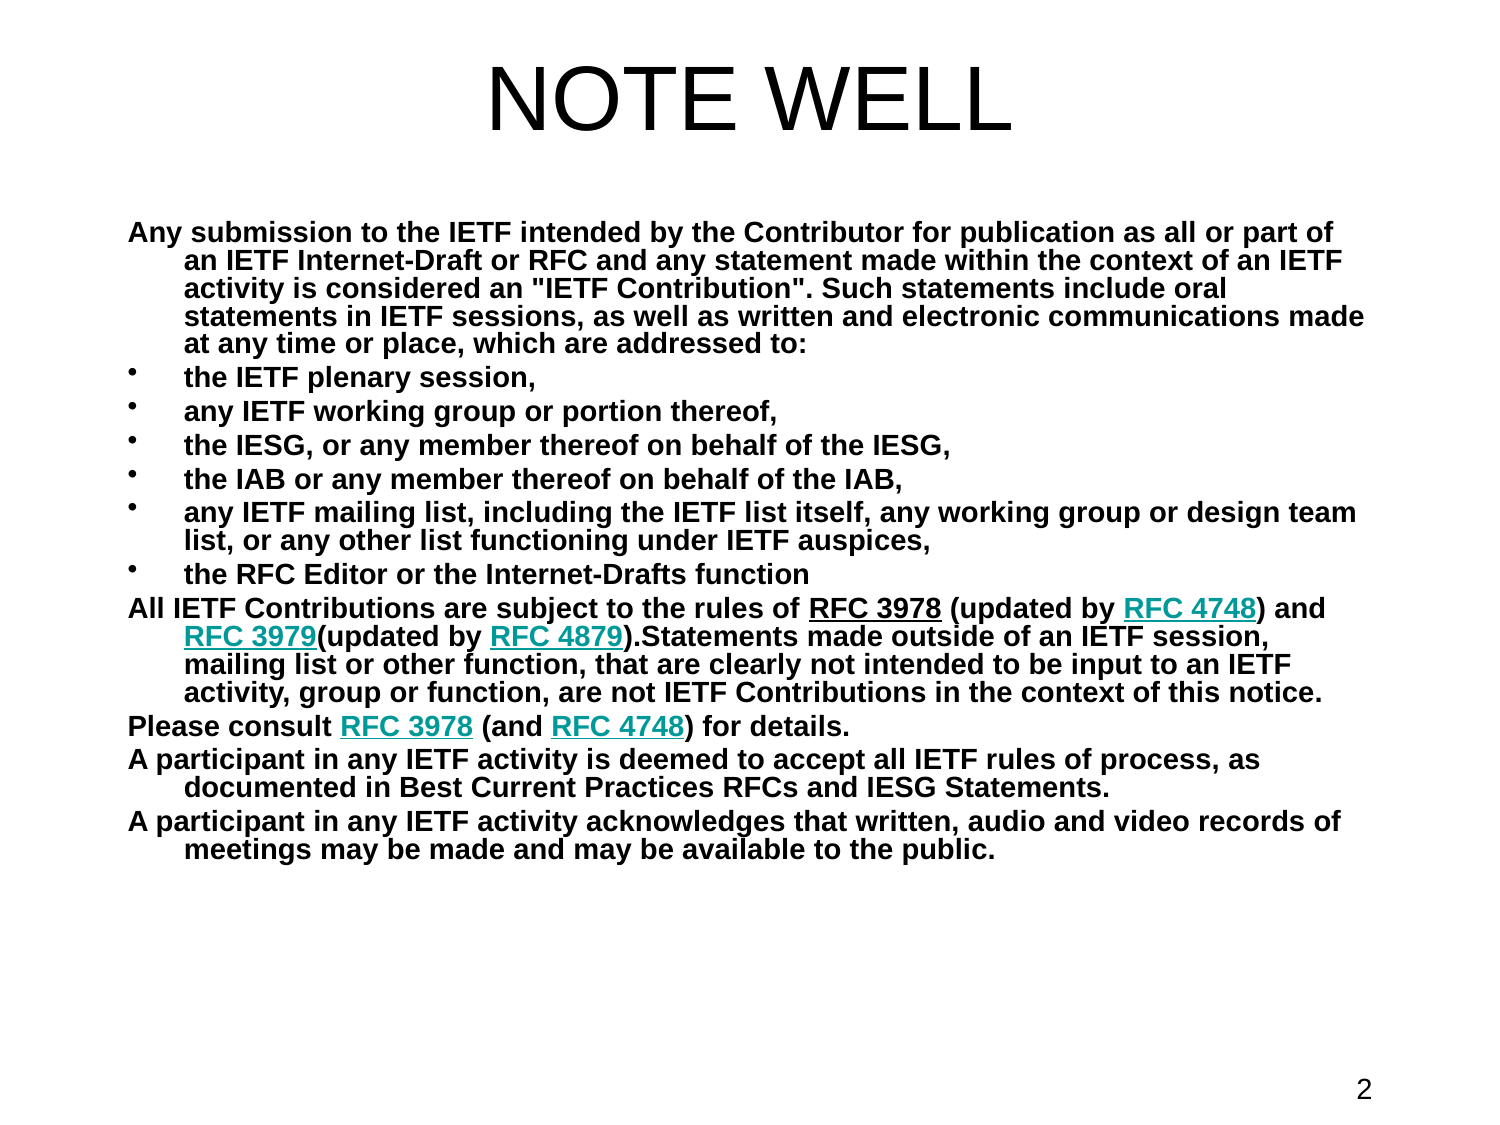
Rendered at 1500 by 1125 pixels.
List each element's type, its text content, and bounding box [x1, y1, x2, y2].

slide_number 2 [1074, 1063, 1388, 1101]
title NOTE WELL [112, 0, 1388, 188]
list Any submission to the IETF intended by the Contributor for publication as all or part of an IETF Internet-Draft or RFC and any statement made within the context of an IETF activity is considered an "IETF Contribution". Such statements include oral statements in IETF sessions, as well as written and electronic communications made at any time or place, which are addressed to: the IETF plenary session, any IETF working group or portion thereof, the IESG, or any member thereof on behalf of the IESG, the IAB or any member thereof on behalf of the IAB, any IETF mailing list, including the IETF list itself, any working group or design team list, or any other list functioning under IETF auspices, the RFC Editor or the Internet-Drafts function All IETF Contributions are subject to the rules of RFC 3978 (updated by RFC 4748) and RFC 3979(updated by RFC 4879).Statements made outside of an IETF session, mailing list or other function, that are clearly not intended to be input to an IETF activity, group or function, are not IETF Contributions in the context of this notice. Please consult RFC 3978 (and RFC 4748) for details. A participant in any IETF activity is deemed to accept all IETF rules of process, as documented in Best Current Practices RFCs and IESG Statements. A participant in any IETF activity acknowledges that written, audio and video records of meetings may be made and may be available to the public. [112, 212, 1388, 1063]
